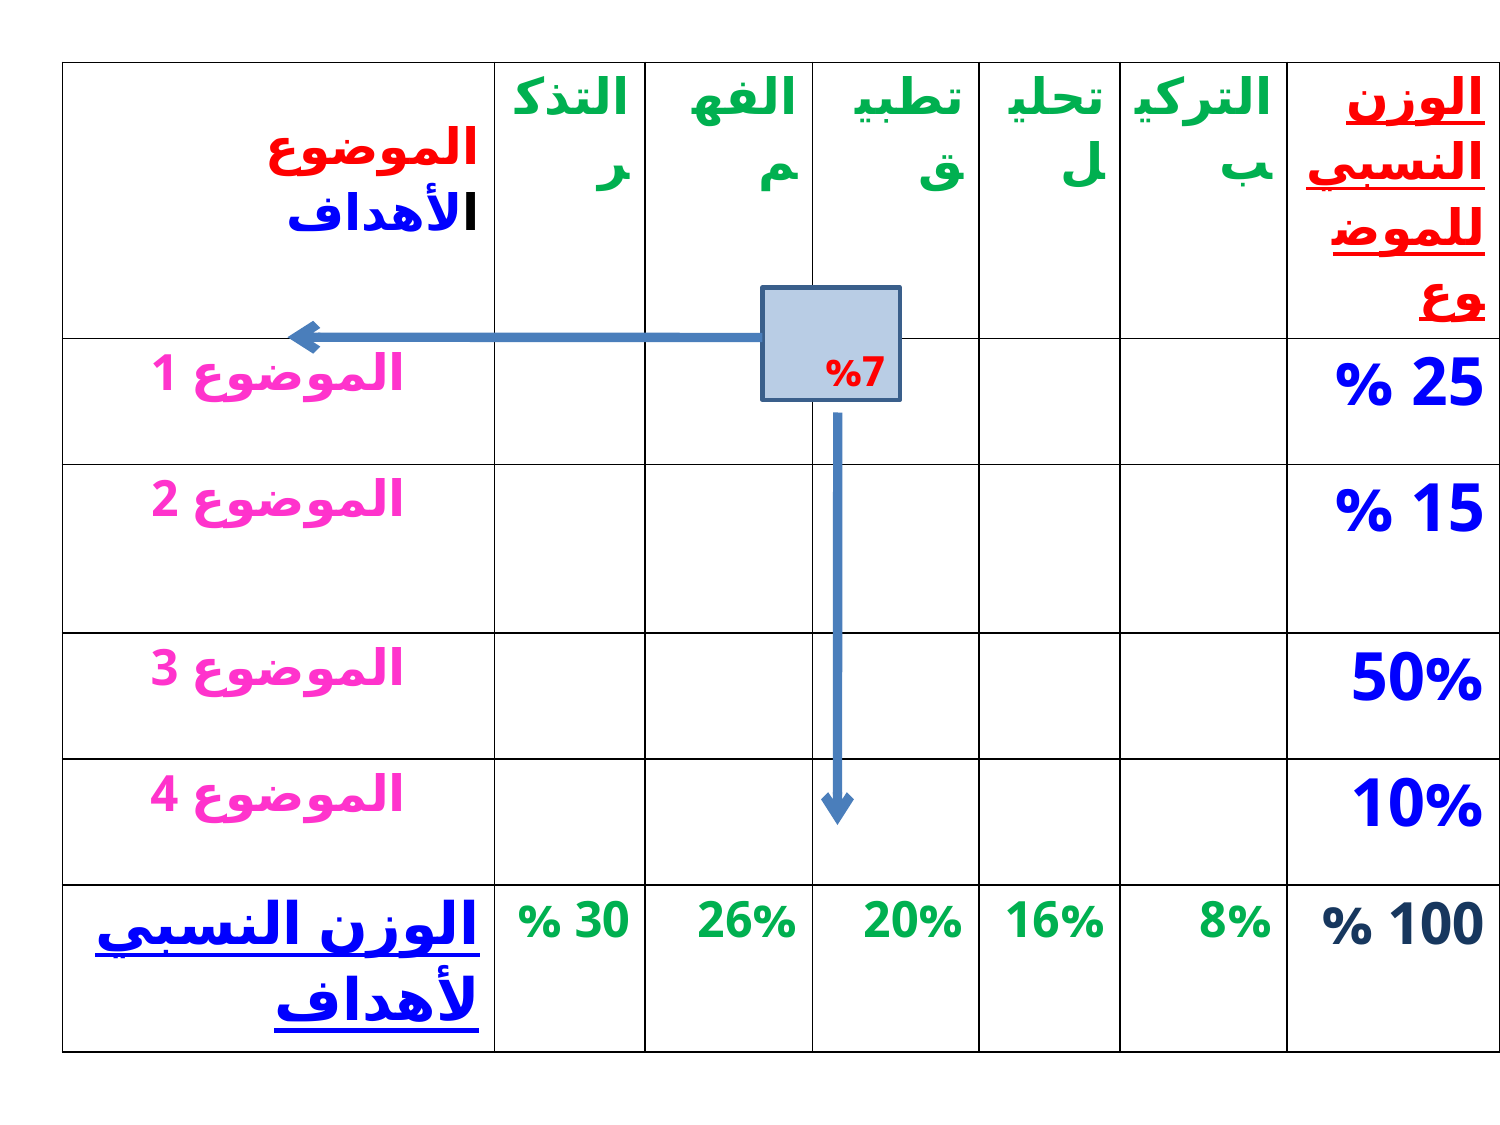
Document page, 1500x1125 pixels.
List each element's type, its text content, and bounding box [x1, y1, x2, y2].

table_cell الموضوع 2 [63, 465, 494, 632]
table_cell [1121, 760, 1286, 884]
table_cell [980, 339, 1119, 464]
table_cell [813, 339, 978, 464]
table_cell [495, 760, 644, 884]
table_header تحليل [980, 63, 1119, 338]
table_header التركيب [1121, 63, 1286, 338]
table_cell [646, 634, 812, 758]
table_cell [843, 634, 978, 758]
table_cell 20% [813, 886, 978, 1051]
table_cell [495, 634, 644, 758]
table_cell [813, 634, 832, 758]
table_cell 16% [980, 886, 1119, 1051]
table_cell 15 % [1288, 465, 1499, 632]
table_cell 25 % [1288, 339, 1499, 464]
text_box %7 [787, 337, 900, 403]
table_cell [843, 465, 978, 616]
table_cell [646, 628, 812, 632]
table_cell [495, 465, 644, 632]
table_cell 8% [1121, 886, 1286, 1051]
table_cell [495, 347, 644, 464]
table_header التذكر [495, 63, 644, 332]
table_cell 50% [1288, 634, 1499, 758]
table_header تطبيق [813, 63, 978, 338]
table_cell [646, 760, 812, 884]
table_header الوزن النسبي للموضوع [1288, 63, 1499, 338]
table_cell [1121, 634, 1286, 758]
table_cell الموضوع 3 [63, 634, 494, 758]
table_cell [813, 465, 833, 616]
table_cell [646, 465, 812, 616]
table_cell [843, 628, 978, 632]
table_cell الموضوع 4 [63, 760, 494, 884]
table_cell الوزن النسبي لأهداف [63, 886, 494, 1051]
text_box [760, 285, 902, 402]
table_cell [646, 345, 812, 464]
table_cell [813, 628, 832, 632]
table_cell [980, 760, 1119, 884]
table_header الفهم [646, 63, 812, 332]
table_header الموضوع الأهداف [63, 63, 494, 338]
table_cell 10% [1288, 760, 1499, 884]
table_cell [1121, 339, 1286, 464]
table_cell الموضوع 1 [63, 339, 494, 464]
table_cell [1121, 465, 1286, 632]
table_cell 30 % [495, 886, 644, 1051]
table_cell 100 % [1288, 886, 1499, 1051]
table_cell [980, 465, 1119, 632]
table_cell 26% [646, 886, 812, 1051]
table_cell [980, 634, 1119, 758]
table_cell [813, 760, 978, 884]
